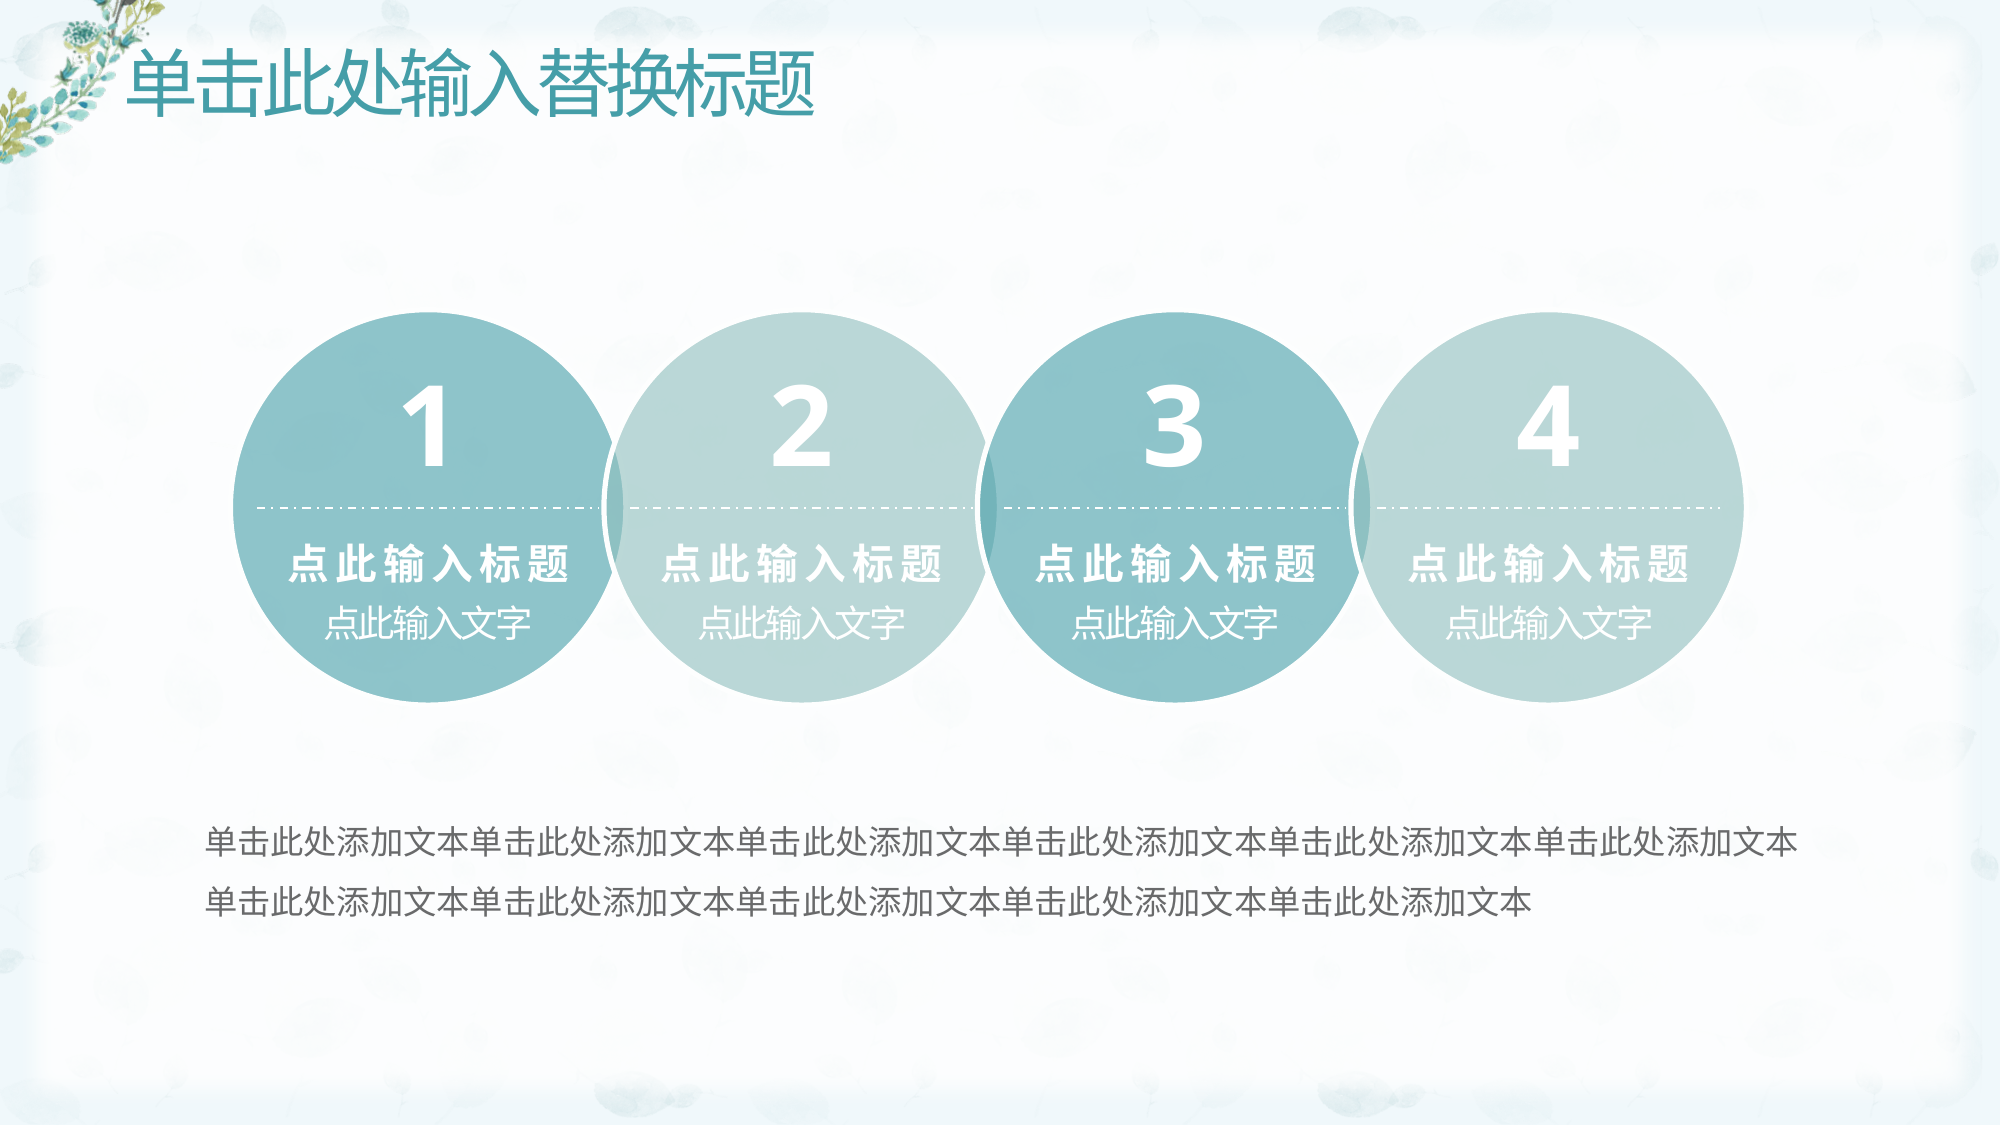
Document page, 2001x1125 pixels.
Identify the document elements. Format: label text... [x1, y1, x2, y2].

text_box [602, 308, 988, 645]
text_box 2 [769, 354, 834, 490]
text_box 3 [1143, 354, 1208, 490]
text_box 点此输入文字 [1031, 581, 1319, 653]
text_box 点此输入文字 [658, 581, 946, 653]
text_box 4 [1516, 354, 1581, 490]
text_box [976, 308, 1362, 645]
text_box [666, 653, 937, 707]
text_box 单击此处添加文本单击此处添加文本单击此处添加文本单击此处添加文本单击此处添加文本单击此处添加文本单击此处添加文本单击此处添加文本单击此处添加文本单击此处添加文本单击此处添加文本 [189, 793, 1846, 929]
text_box [1349, 308, 1748, 645]
text_box 点此输入标题 [1007, 518, 1344, 596]
picture [0, 0, 2000, 1125]
text_box [1413, 653, 1684, 707]
text_box 添加标题 [27, 26, 1972, 1099]
text_box 点此输入文字 [284, 581, 572, 653]
text_box 点此输入标题 [259, 518, 597, 596]
text_box [229, 308, 615, 645]
text_box [1039, 653, 1311, 707]
title 单击此处输入替换标题 [109, 38, 1834, 136]
text_box 点此输入标题 [1380, 518, 1717, 596]
text_box 点此输入标题 [633, 518, 970, 596]
text_box [292, 653, 564, 707]
text_box 点此输入文字 [1405, 581, 1693, 653]
text_box 1 [396, 354, 461, 490]
